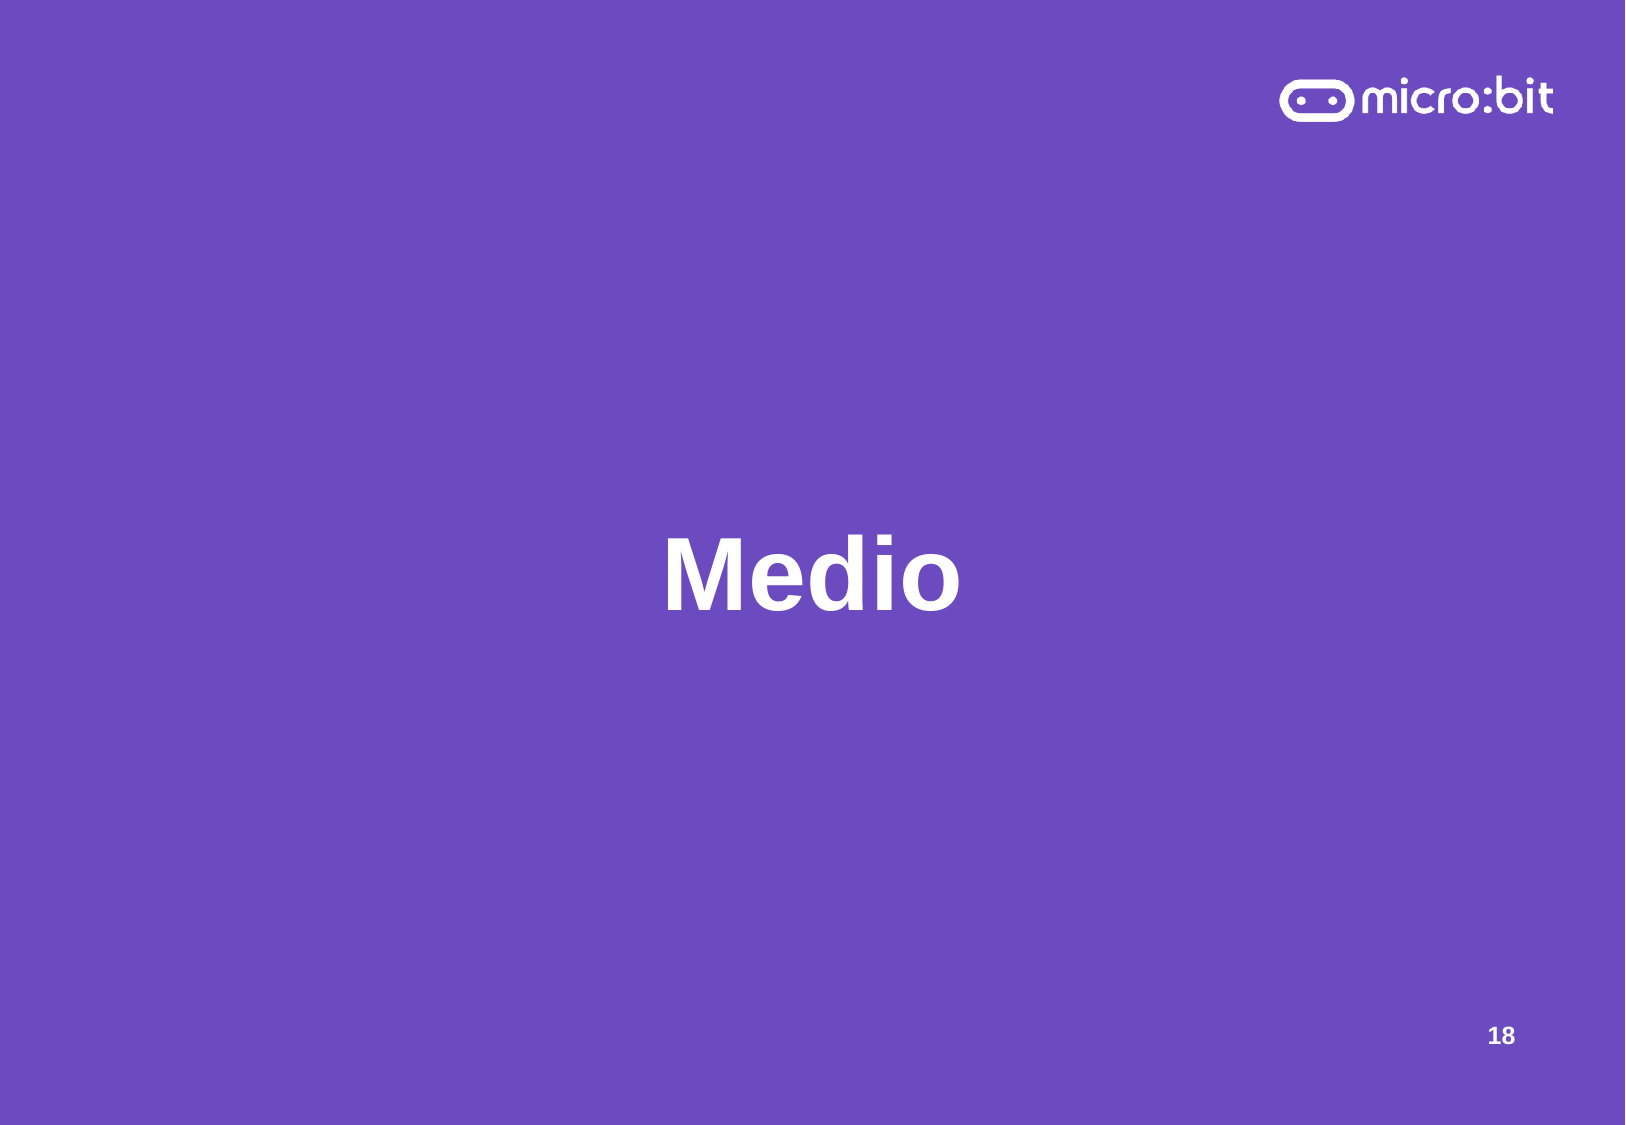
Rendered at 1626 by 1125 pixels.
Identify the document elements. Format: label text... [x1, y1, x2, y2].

slide_number 18 [1164, 1004, 1531, 1065]
list Medio [373, 437, 1252, 687]
picture [1279, 75, 1553, 122]
